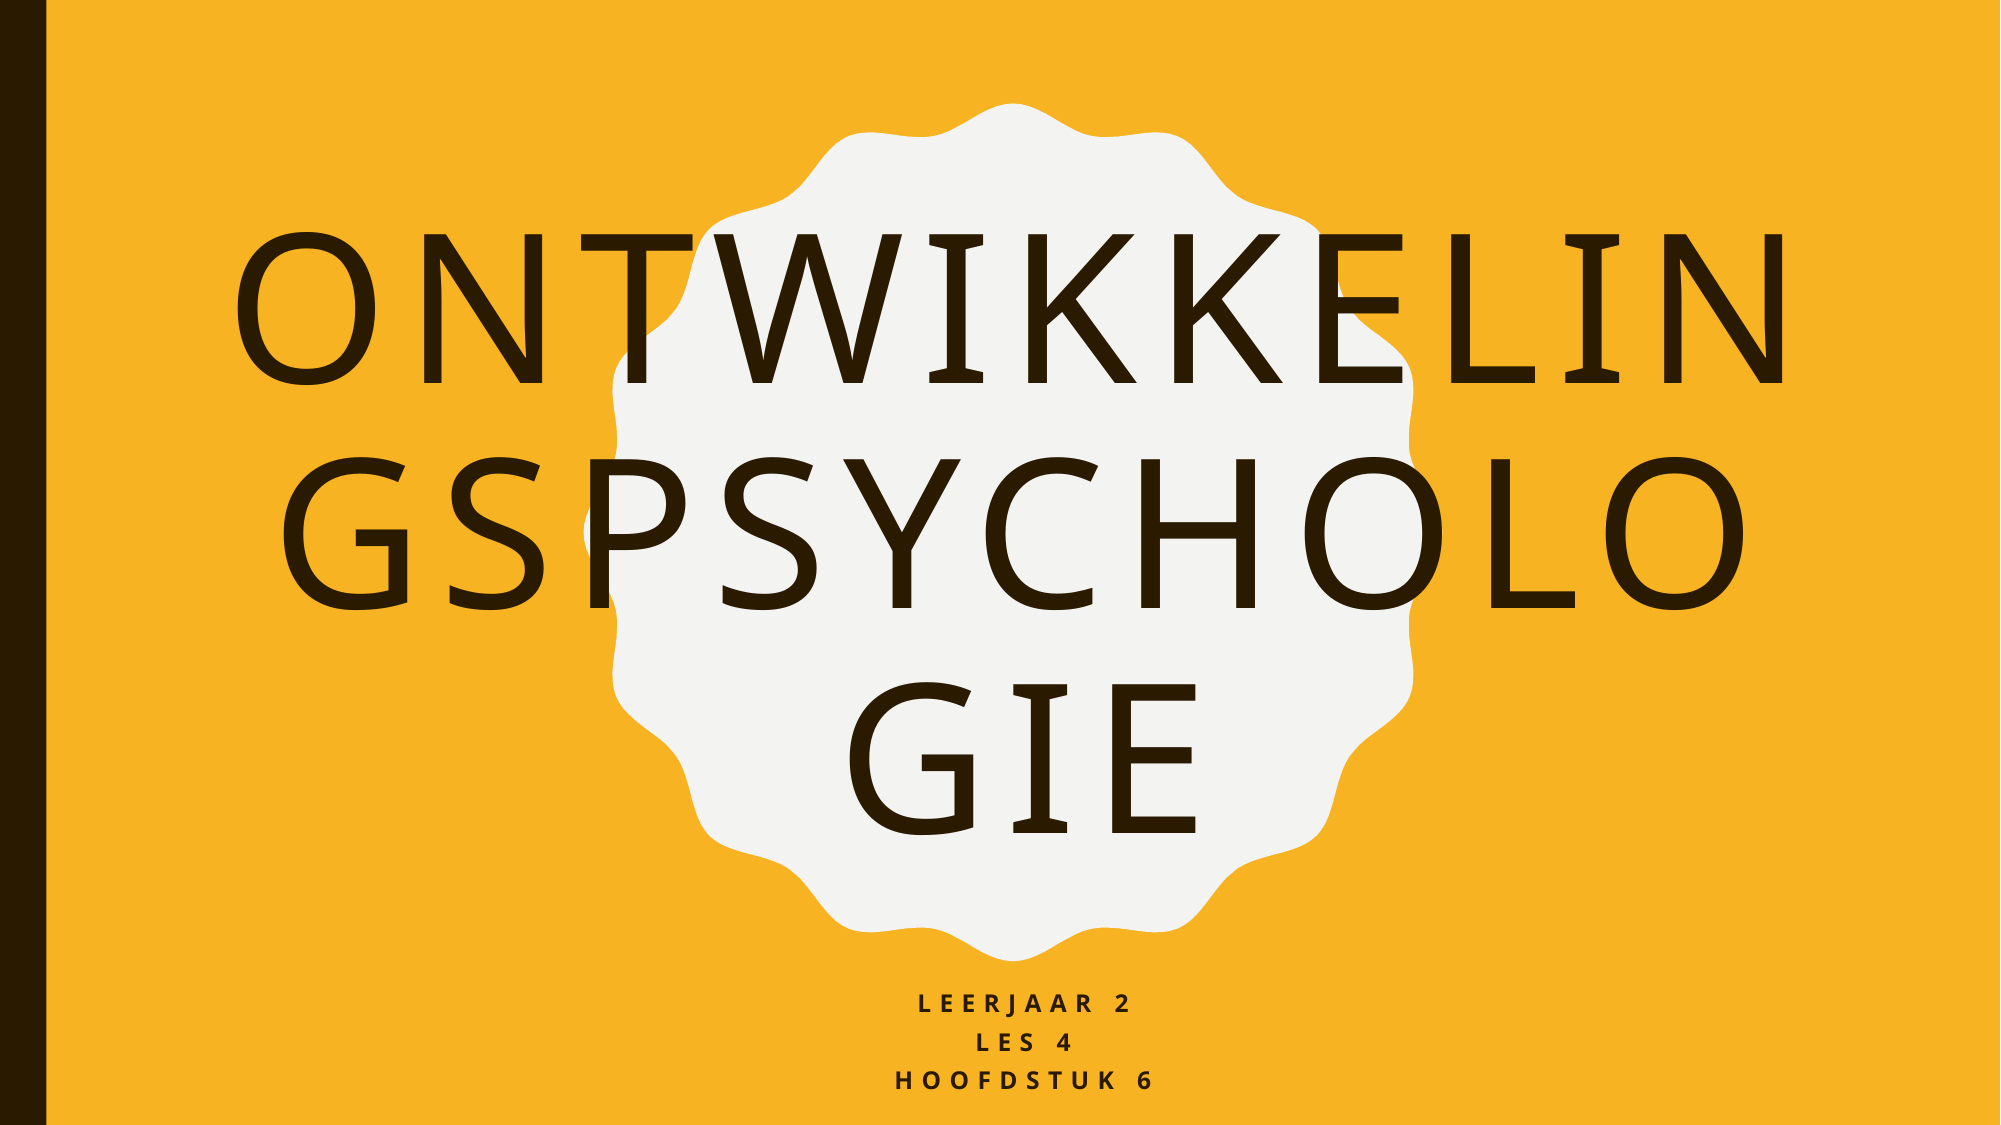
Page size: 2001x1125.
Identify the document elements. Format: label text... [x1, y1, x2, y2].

title ontwikkelingspsychologie [176, 180, 1870, 902]
subtitle Leerjaar 2 Les 4 Hoofdstuk 6 [363, 980, 1684, 1103]
